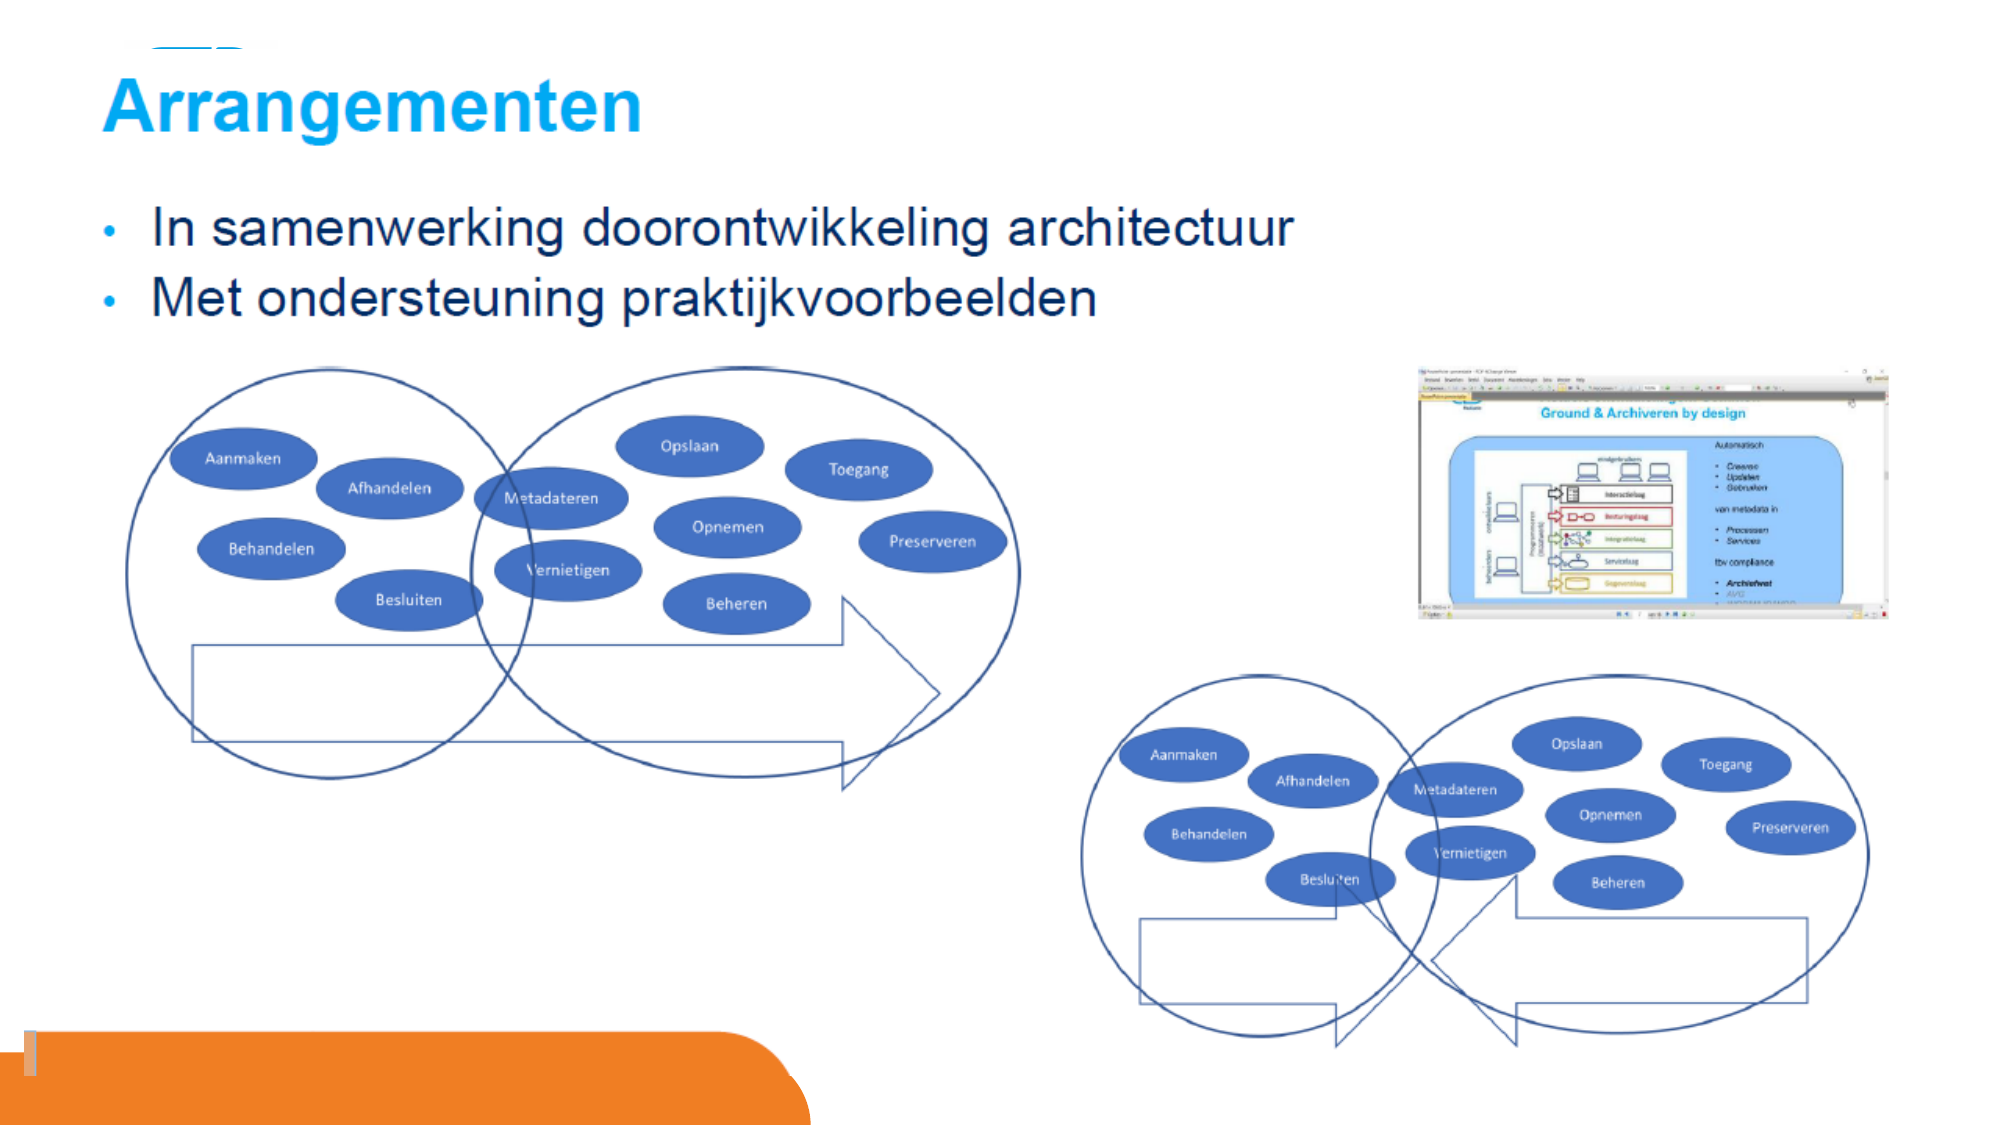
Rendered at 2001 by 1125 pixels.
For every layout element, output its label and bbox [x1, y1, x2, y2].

picture [24, 40, 1975, 1076]
